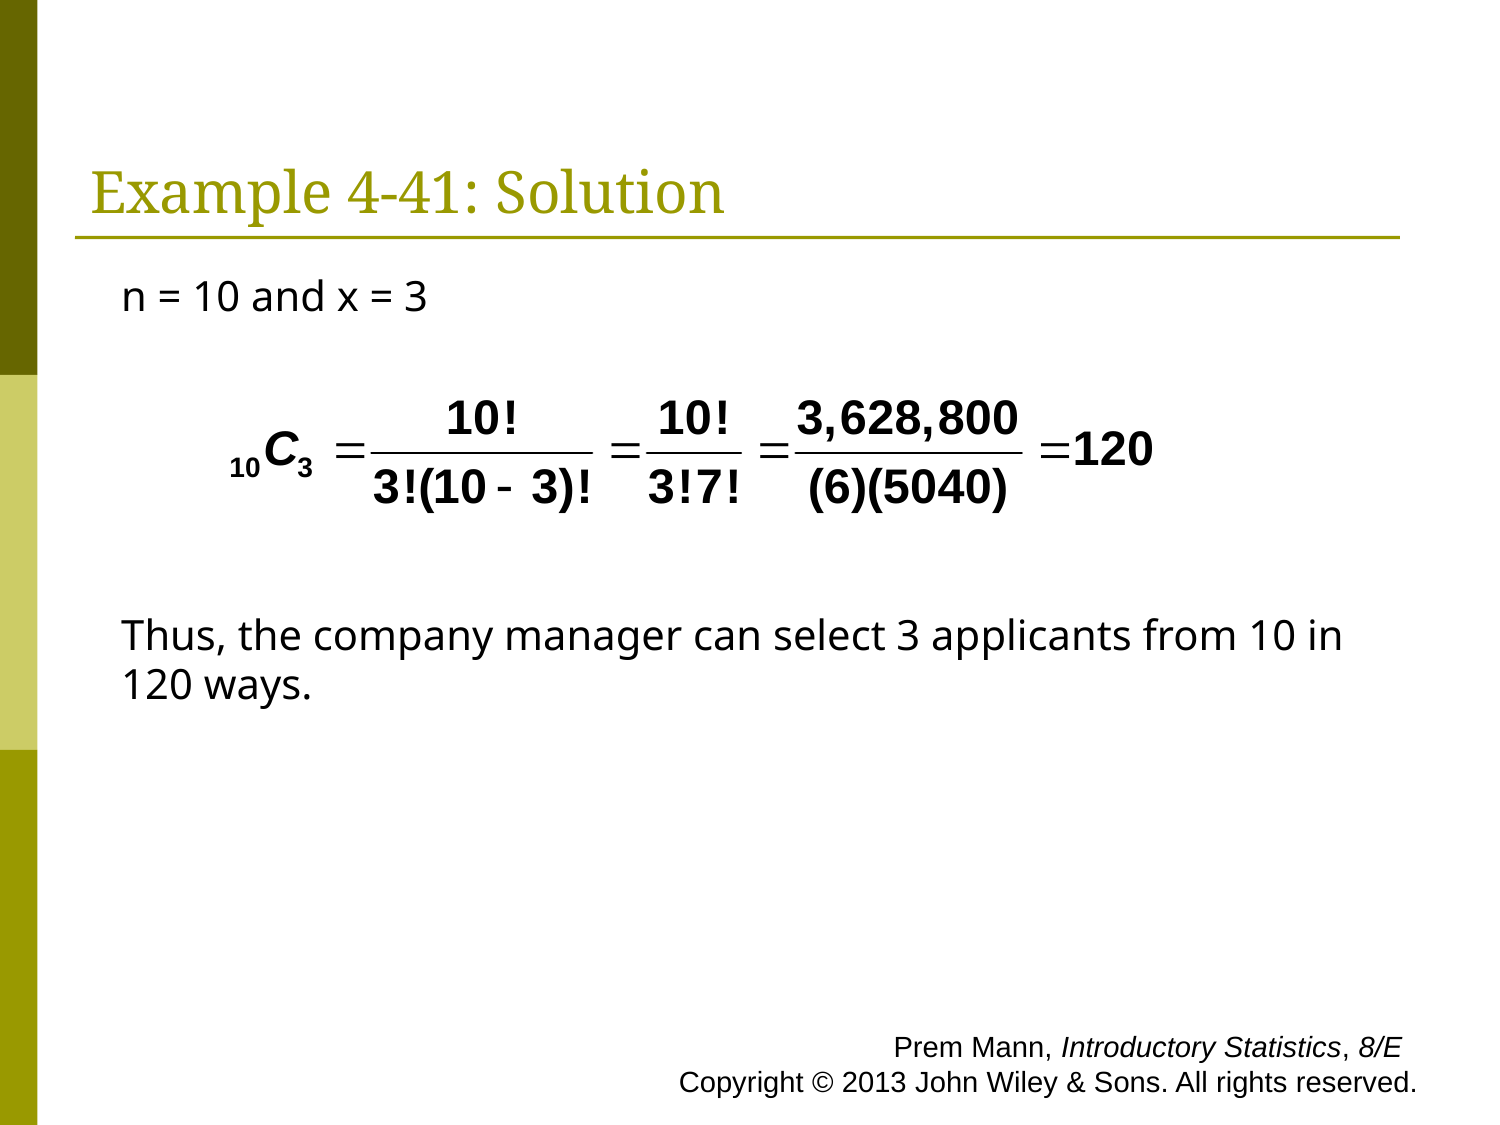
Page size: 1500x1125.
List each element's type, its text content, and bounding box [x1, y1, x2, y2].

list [223, 387, 1163, 523]
list n = 10 and x = 3 Thus, the company manager can select 3 applicants from 10 in 120 ways. [50, 262, 1400, 1006]
title Example 4-41: Solution [75, 45, 1425, 233]
text_box Prem Mann, Introductory Statistics, 8/E Copyright © 2013 John Wiley & Sons. All rights reserved. [664, 1020, 1449, 1106]
